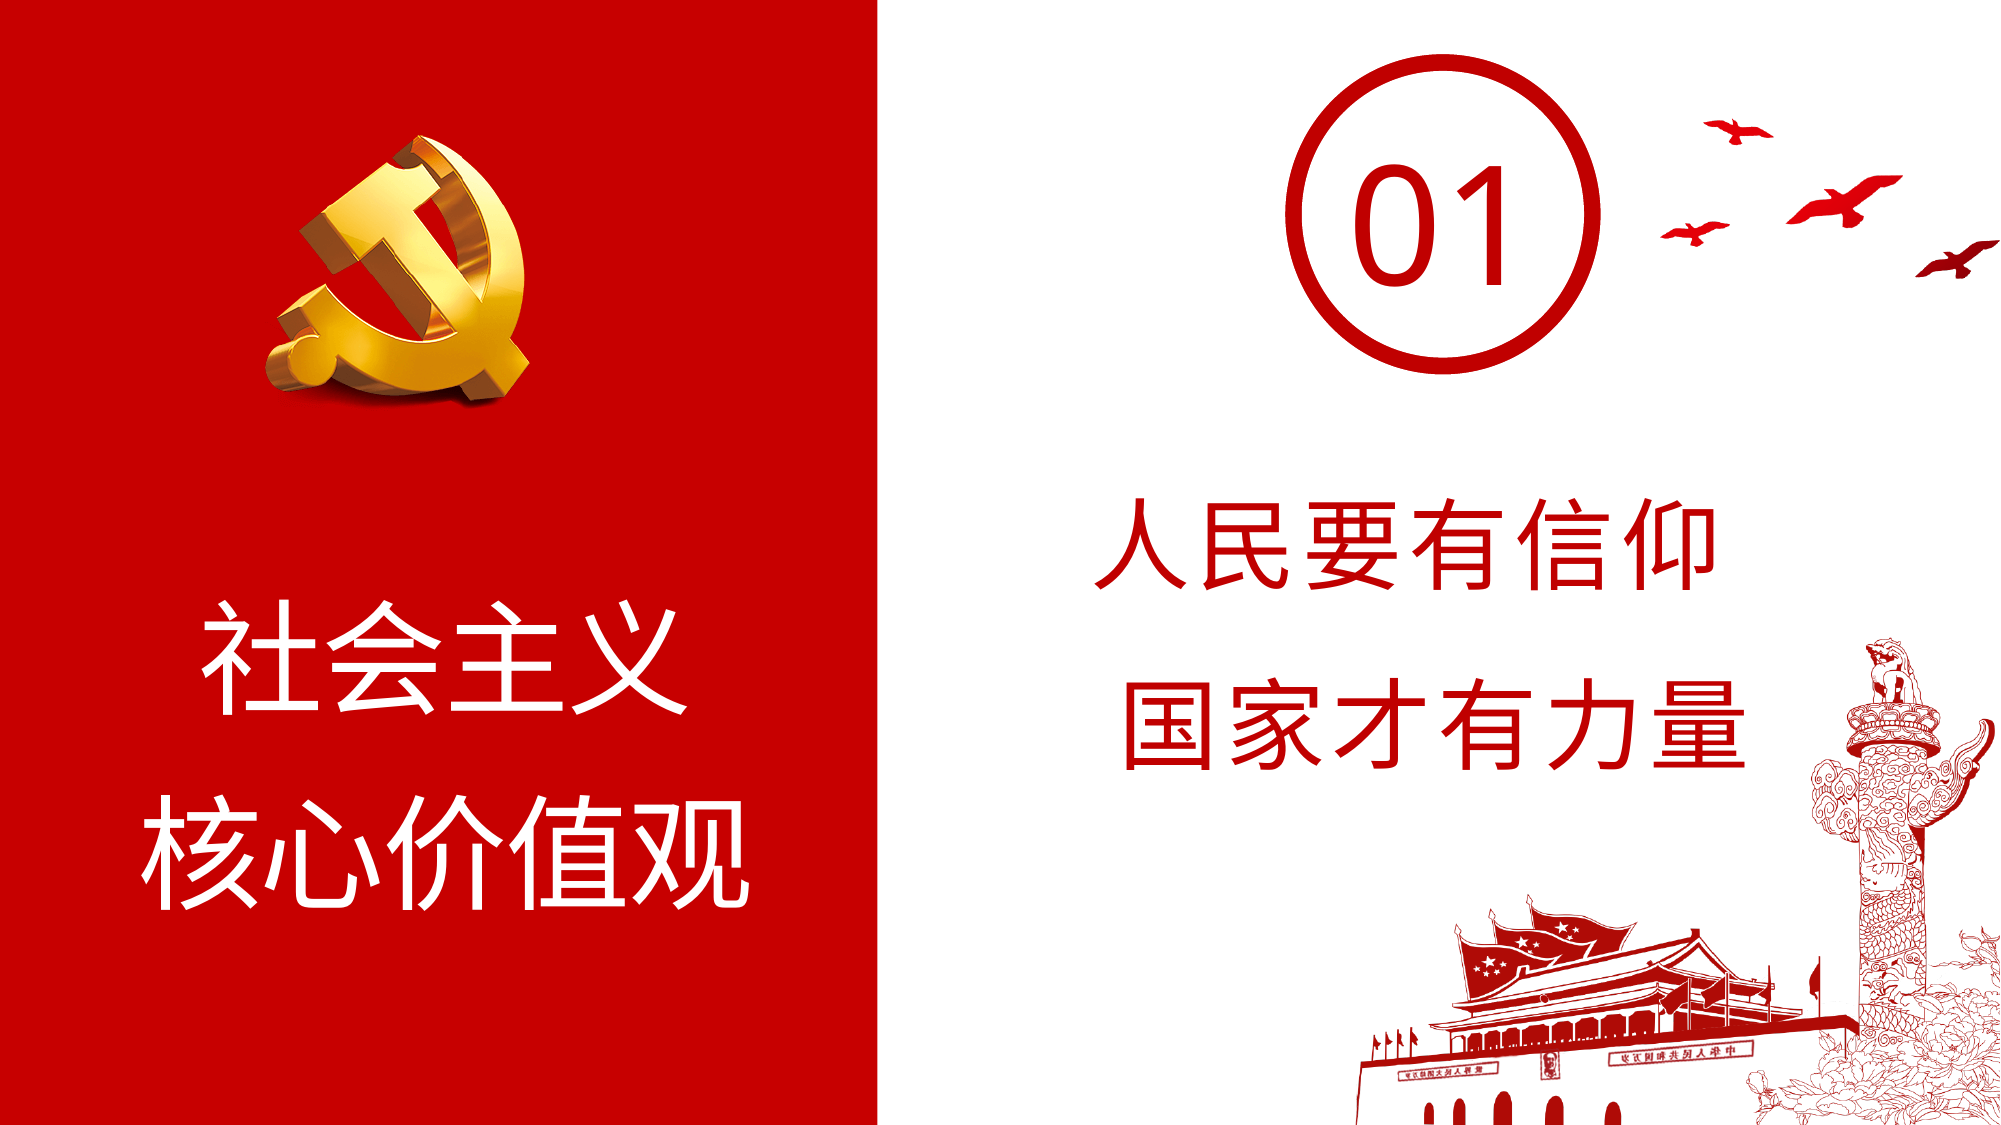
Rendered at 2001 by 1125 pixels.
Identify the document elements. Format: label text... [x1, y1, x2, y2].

text_box 人民要有信仰 国家才有力量 [878, 415, 2000, 791]
text_box 社会主义 核心价值观 [78, 528, 813, 934]
text_box [0, 0, 878, 1125]
picture [258, 135, 530, 414]
picture [1660, 118, 2000, 279]
picture [97, 634, 421, 780]
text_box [1284, 53, 1602, 376]
picture [1326, 637, 2000, 1125]
